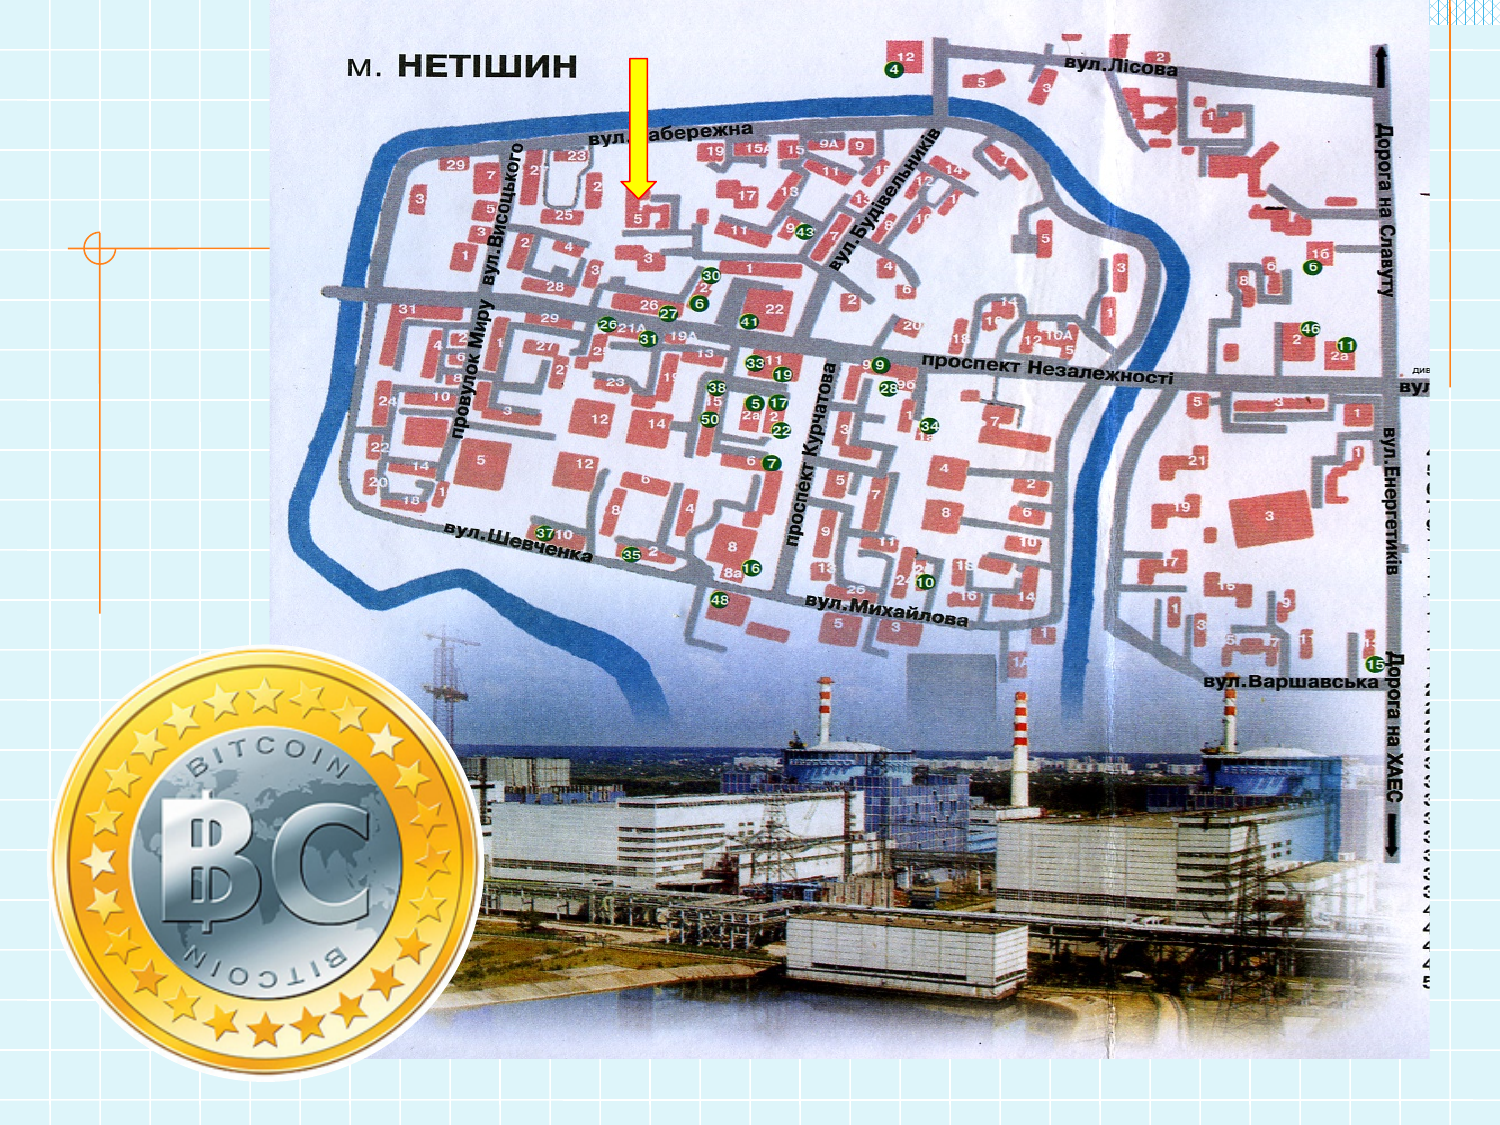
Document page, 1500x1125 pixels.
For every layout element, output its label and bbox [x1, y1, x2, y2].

picture [46, 0, 1430, 1083]
